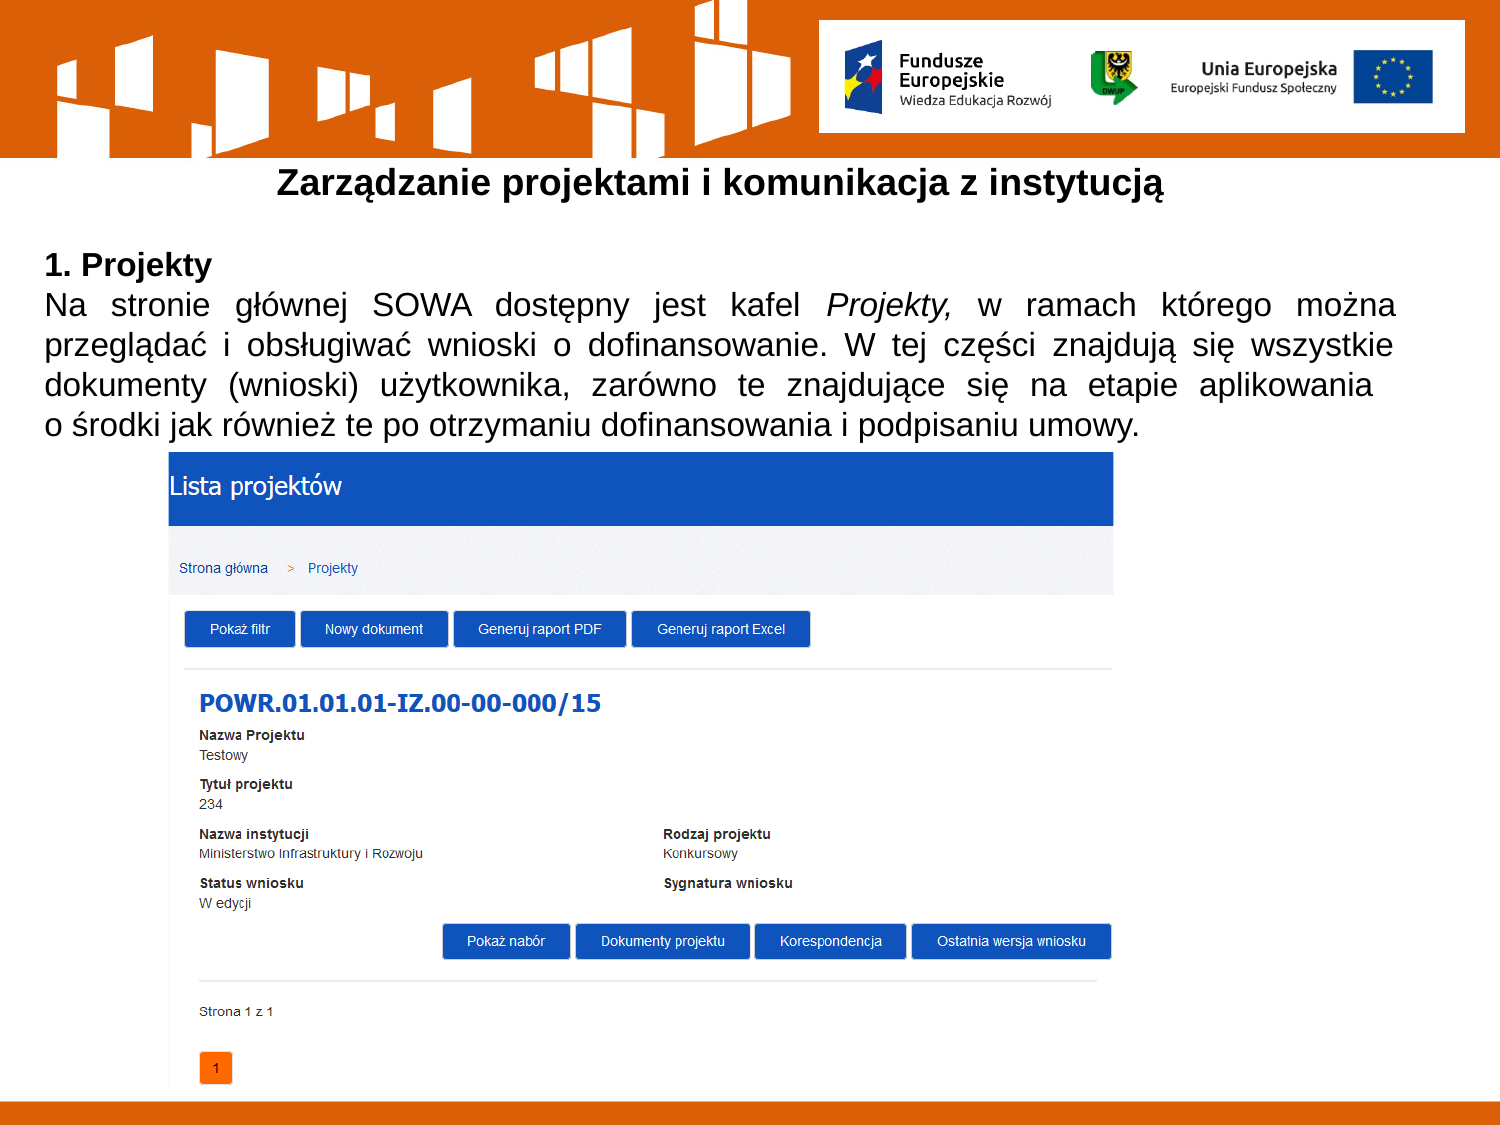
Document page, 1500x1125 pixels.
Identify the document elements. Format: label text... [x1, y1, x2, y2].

text_box [819, 20, 1465, 133]
picture [0, 0, 1500, 1125]
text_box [826, 21, 1450, 133]
text_box Zarządzanie projektami i komunikacja z instytucją 1. Projekty Na stronie głównej SOWA dostępny jest kafel Projekty, w ramach którego można przeglądać i obsługiwać wnioski o dofinansowanie. W tej części znajdują się wszystkie dokumenty (wnioski) użytkownika, zarówno te znajdujące się na etapie aplikowania o środki jak również te po otrzymaniu dofinansowania i podpisaniu umowy. [29, 150, 1412, 451]
